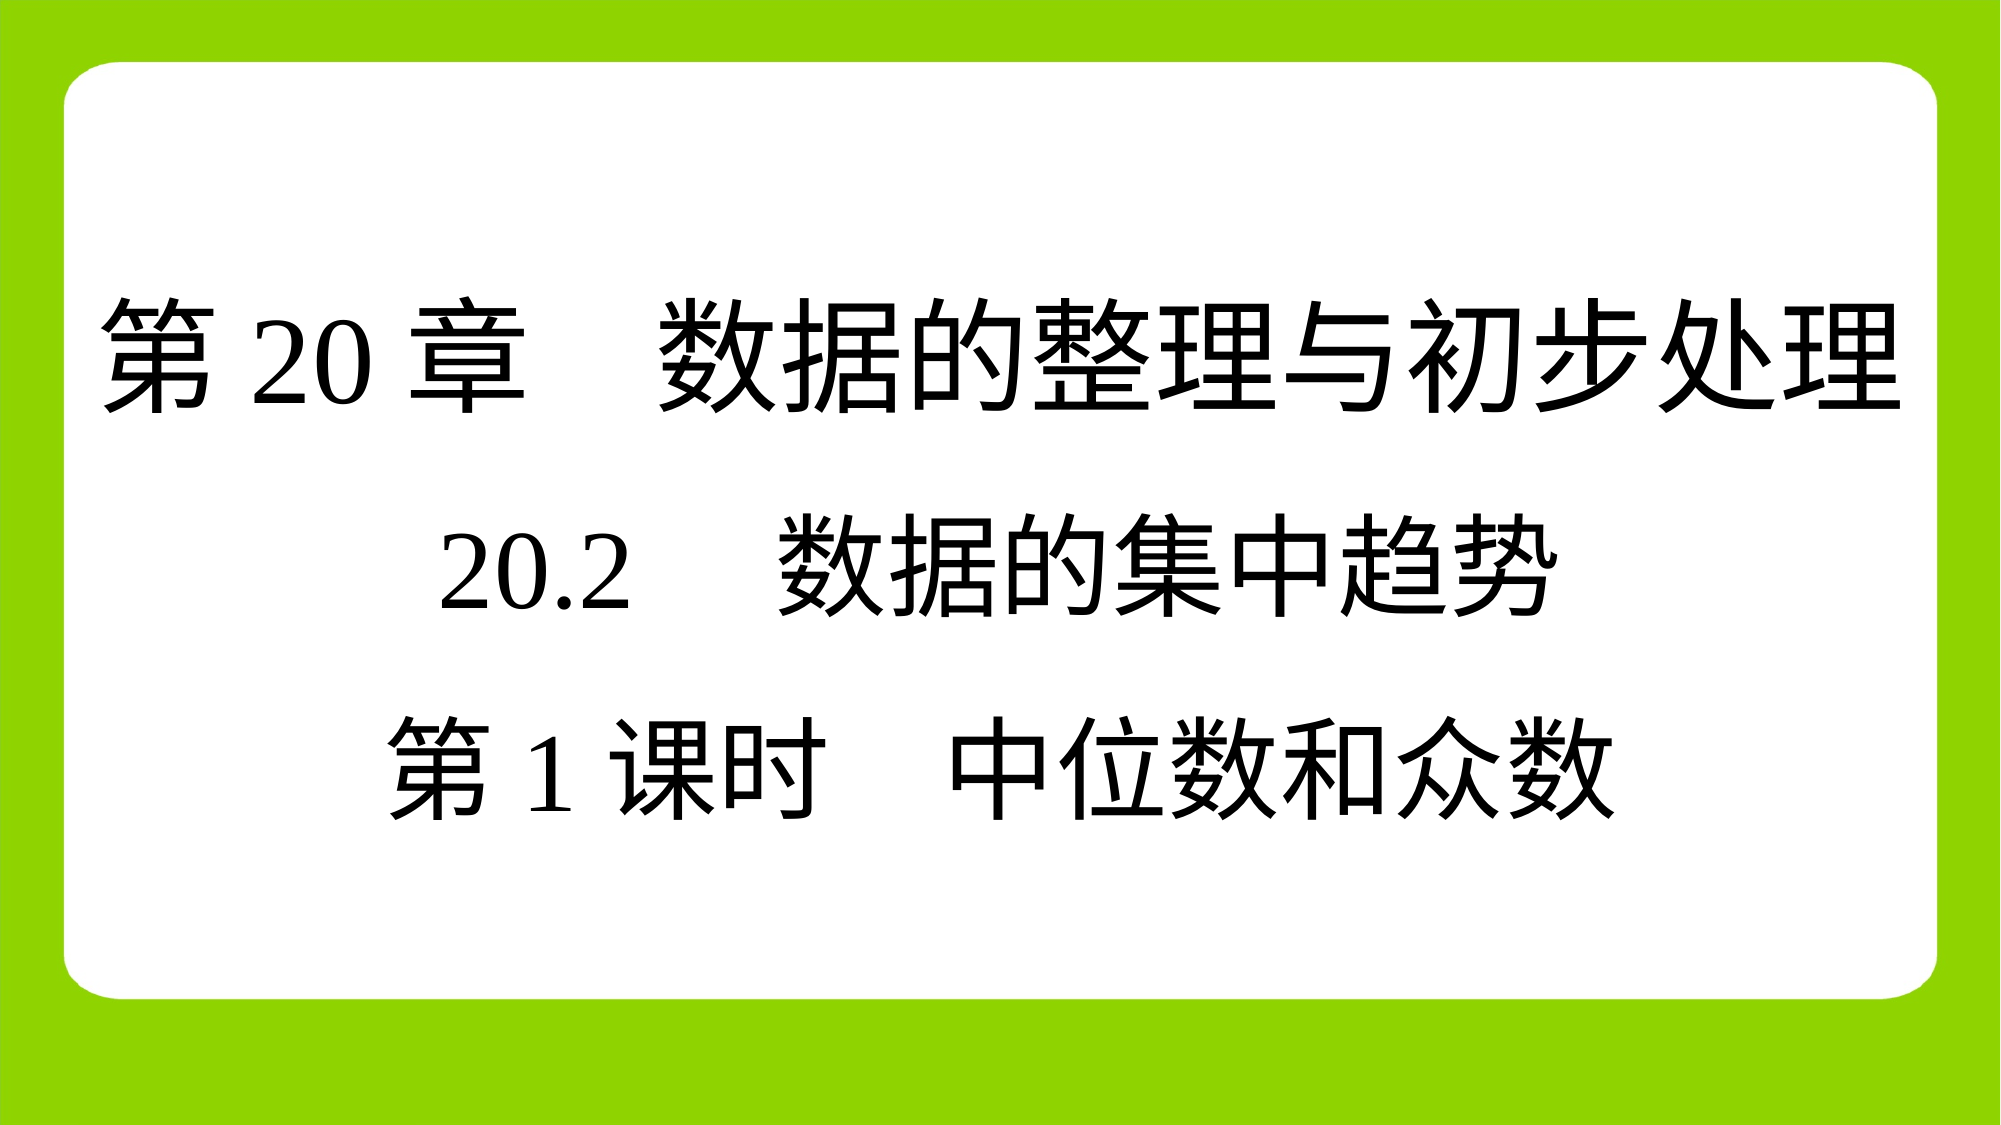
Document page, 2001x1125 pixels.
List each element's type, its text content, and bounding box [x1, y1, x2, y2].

picture [0, 0, 2001, 1125]
text_box 第20章 数据的整理与初步处理 20.2 数据的集中趋势 第1课时 中位数和众数 [0, 196, 2000, 842]
